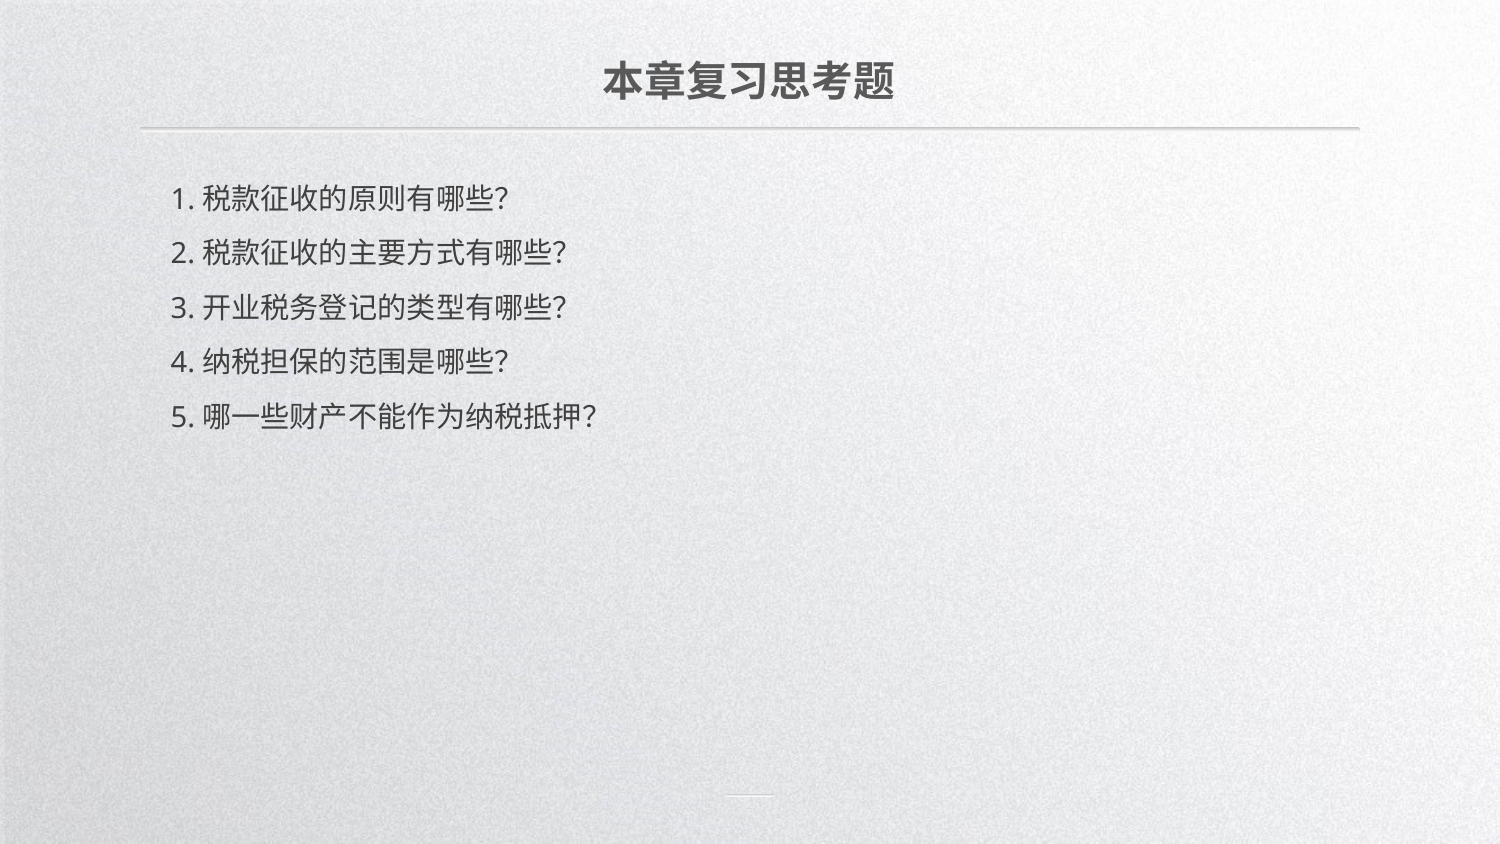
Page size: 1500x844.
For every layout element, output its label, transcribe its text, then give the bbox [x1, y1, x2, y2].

picture [0, 0, 1500, 844]
text_box 本章复习思考题 [459, 49, 1038, 111]
text_box 1.税款征收的原则有哪些？ 2.税款征收的主要方式有哪些？ 3.开业税务登记的类型有哪些？ 4.纳税担保的范围是哪些？ 5.哪一些财产不能作为纳税抵押？ [159, 167, 1341, 548]
